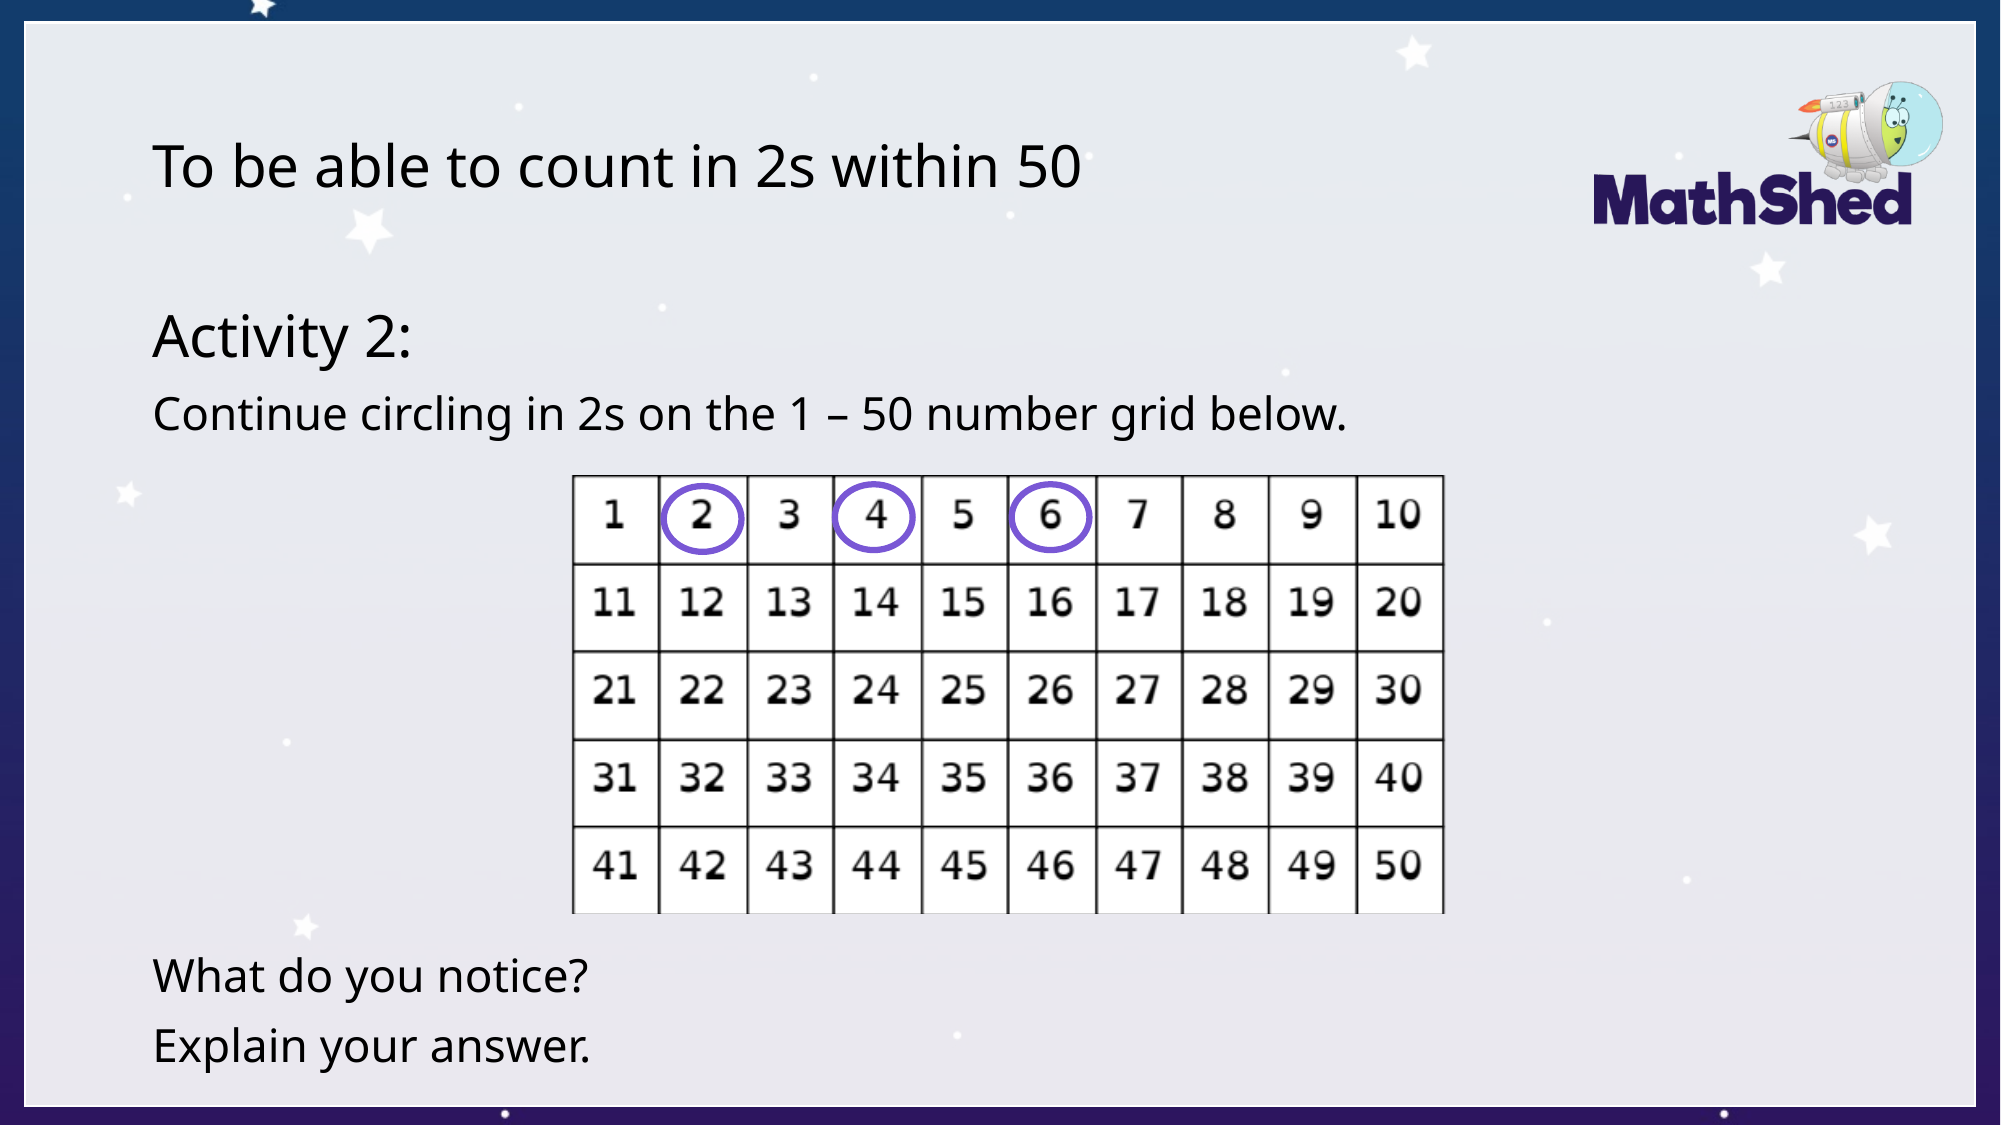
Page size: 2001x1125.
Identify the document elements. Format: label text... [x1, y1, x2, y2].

picture [0, 0, 2001, 1125]
title To be able to count in 2s within 50 [137, 59, 1578, 278]
list Activity 2: Continue circling in 2s on the 1 – 50 number grid below. What do you notice? Explain your answer. [137, 299, 1863, 1014]
